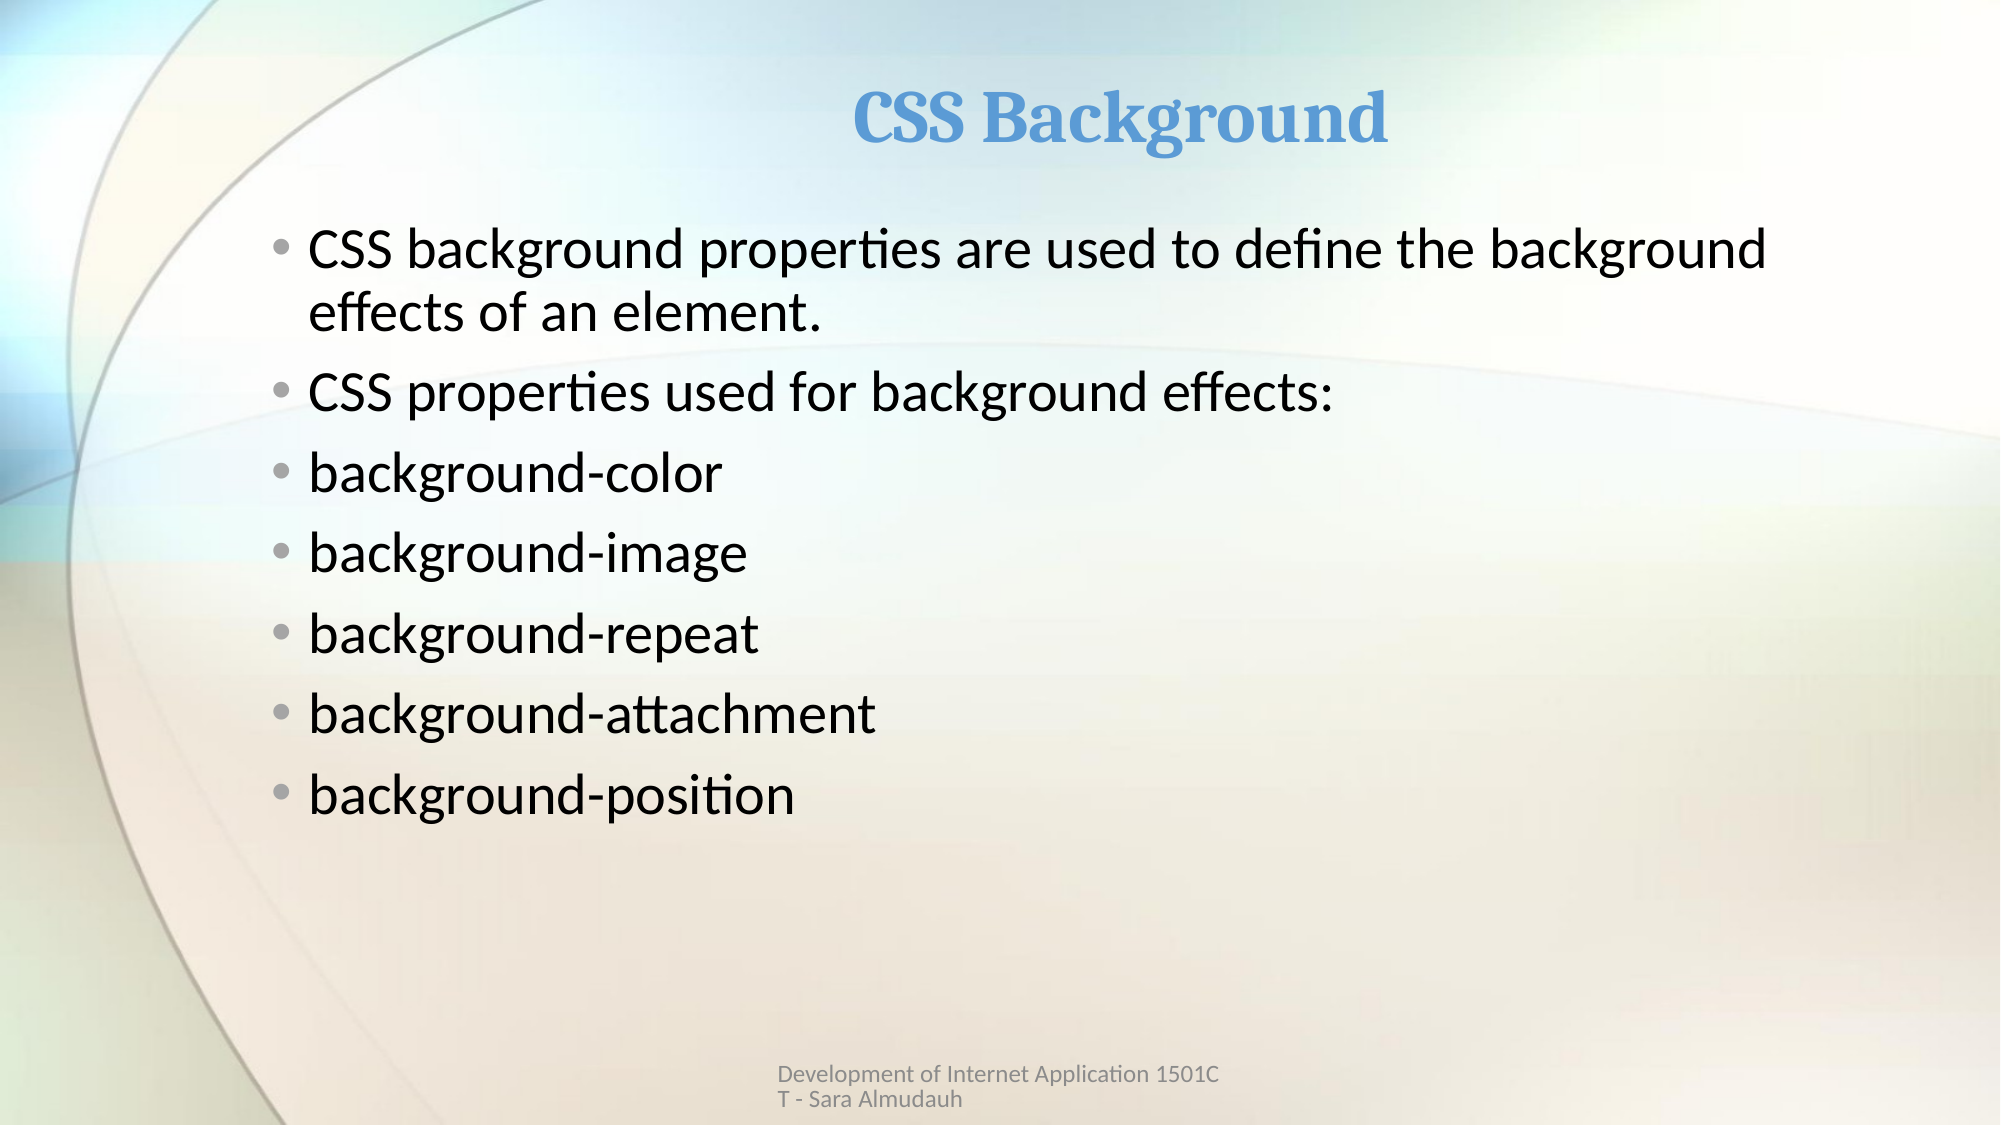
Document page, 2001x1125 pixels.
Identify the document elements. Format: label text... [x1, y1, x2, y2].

title CSS Background [381, 59, 1863, 165]
picture [0, 0, 2001, 1125]
list CSS background properties are used to define the background effects of an element. CSS properties used for background effects: background-color background-image background-repeat background-attachment background-position [256, 210, 1863, 925]
footer Development of Internet Application 1501CT - Sara Almudauh [762, 1042, 1238, 1103]
